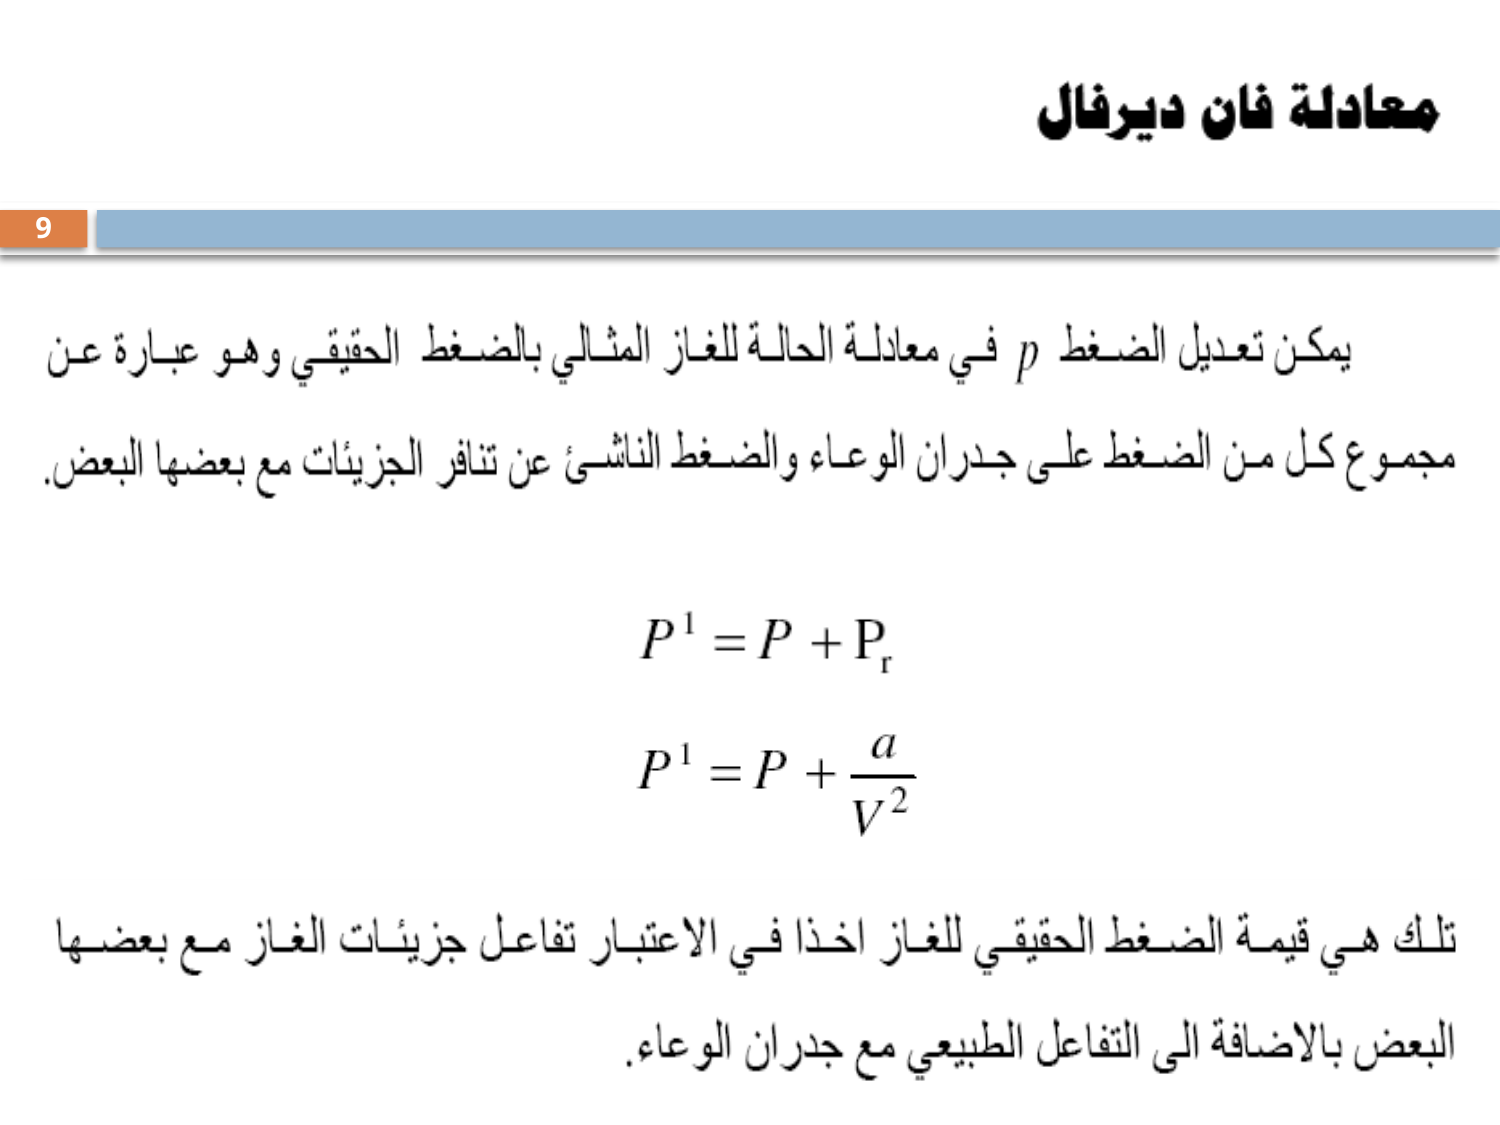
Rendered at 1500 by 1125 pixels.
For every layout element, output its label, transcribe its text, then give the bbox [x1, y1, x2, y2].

slide_number 9 [0, 208, 88, 249]
picture [23, 280, 1477, 551]
picture [984, 52, 1452, 170]
picture [597, 585, 982, 692]
picture [609, 702, 962, 870]
picture [23, 878, 1481, 1102]
